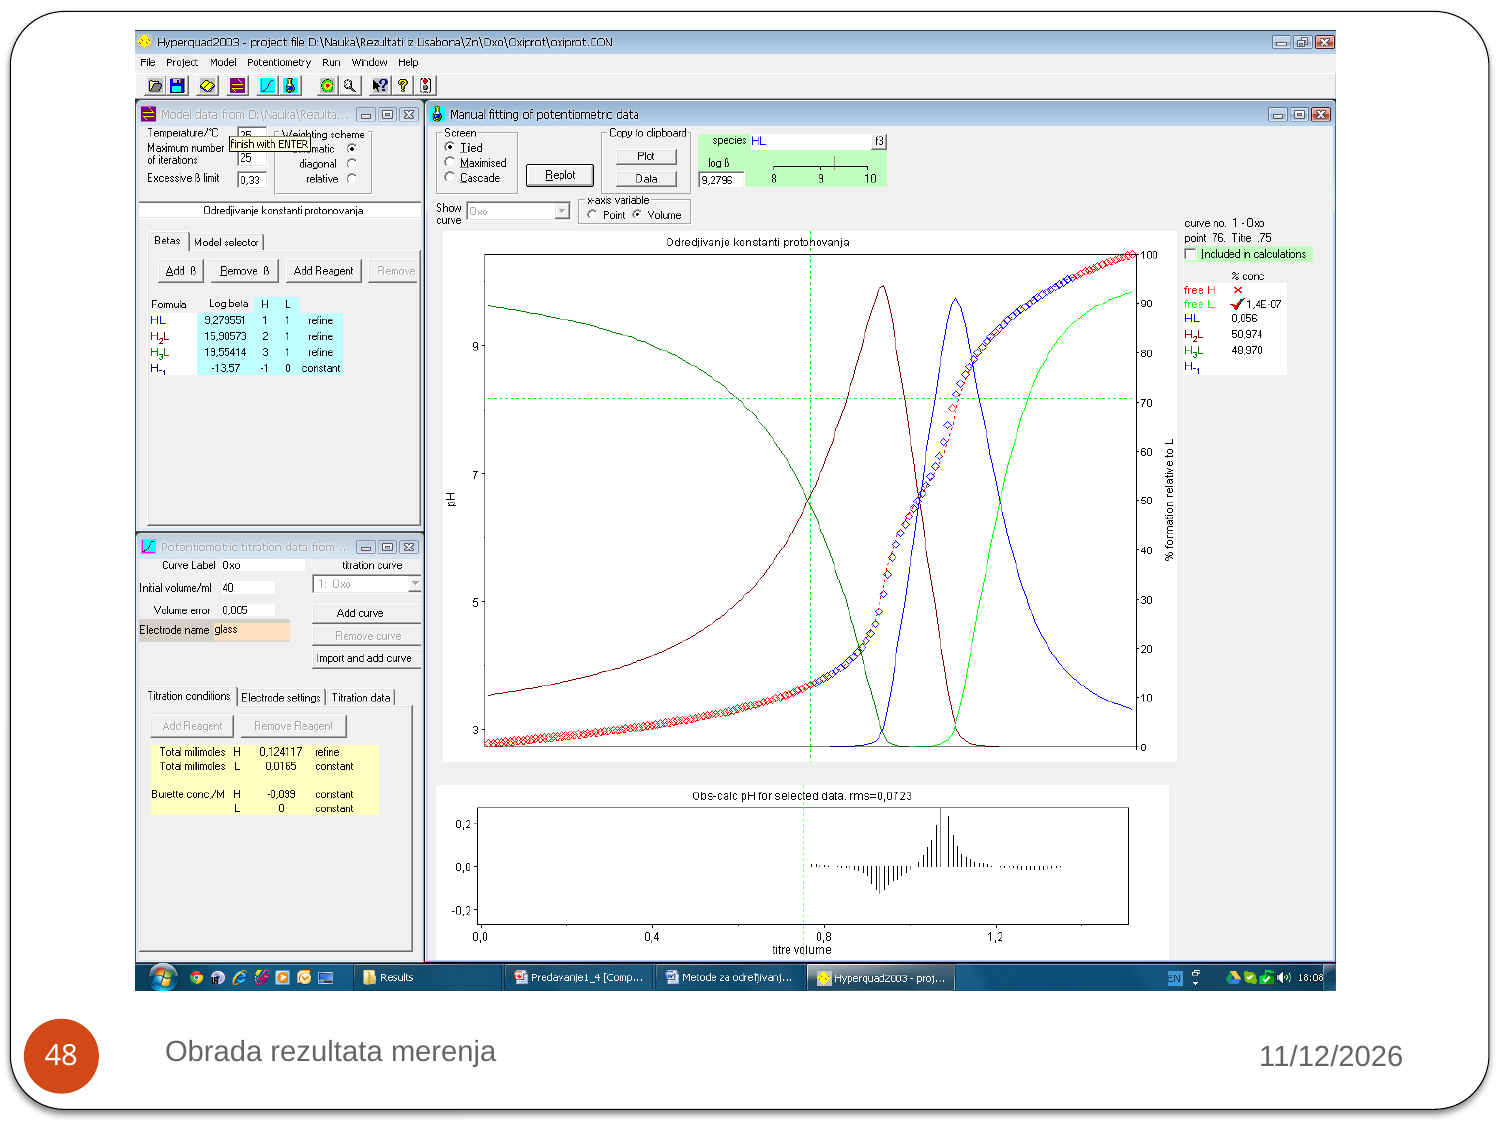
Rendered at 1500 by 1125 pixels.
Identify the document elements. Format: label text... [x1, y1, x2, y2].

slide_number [1012, 1015, 1419, 1094]
picture [135, 30, 1336, 992]
slide_number 48 [23, 1018, 99, 1094]
footer Obrada rezultata merenja [150, 1012, 800, 1088]
